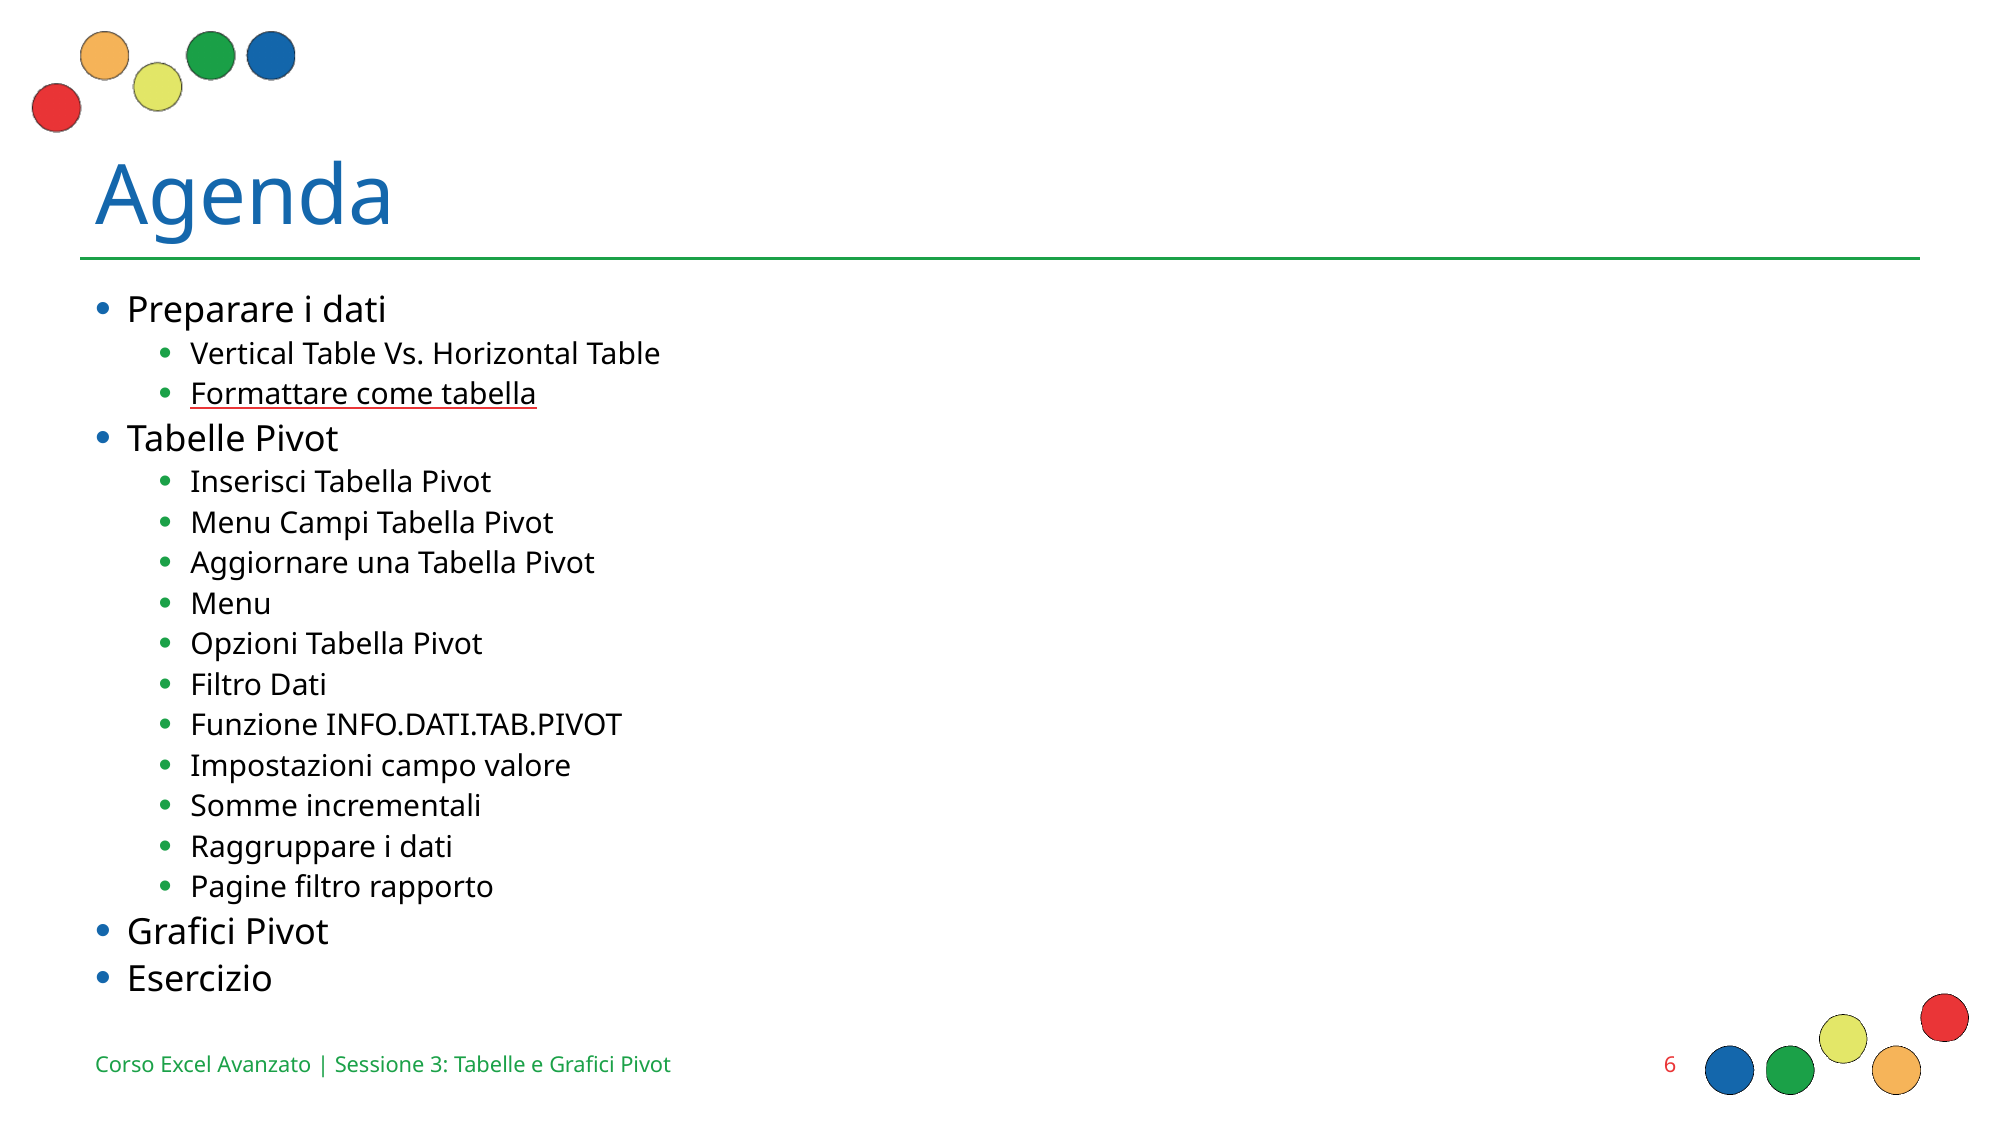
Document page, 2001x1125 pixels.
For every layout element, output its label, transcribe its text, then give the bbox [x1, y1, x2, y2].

picture [1704, 990, 1971, 1096]
footer Corso Excel Avanzato | Sessione 3: Tabelle e Grafici Pivot [80, 1035, 1571, 1096]
title Agenda [80, 123, 1920, 259]
picture [29, 30, 295, 135]
list Preparare i dati Vertical Table Vs. Horizontal Table Formattare come tabella Tabelle Pivot Inserisci Tabella Pivot Menu Campi Tabella Pivot Aggiornare una Tabella Pivot Menu Opzioni Tabella Pivot Filtro Dati Funzione INFO.DATI.TAB.PIVOT Impostazioni campo valore Somme incrementali Raggruppare i dati Pagine filtro rapporto Grafici Pivot Esercizio [80, 278, 1920, 1011]
slide_number 6 [1583, 1035, 1692, 1096]
